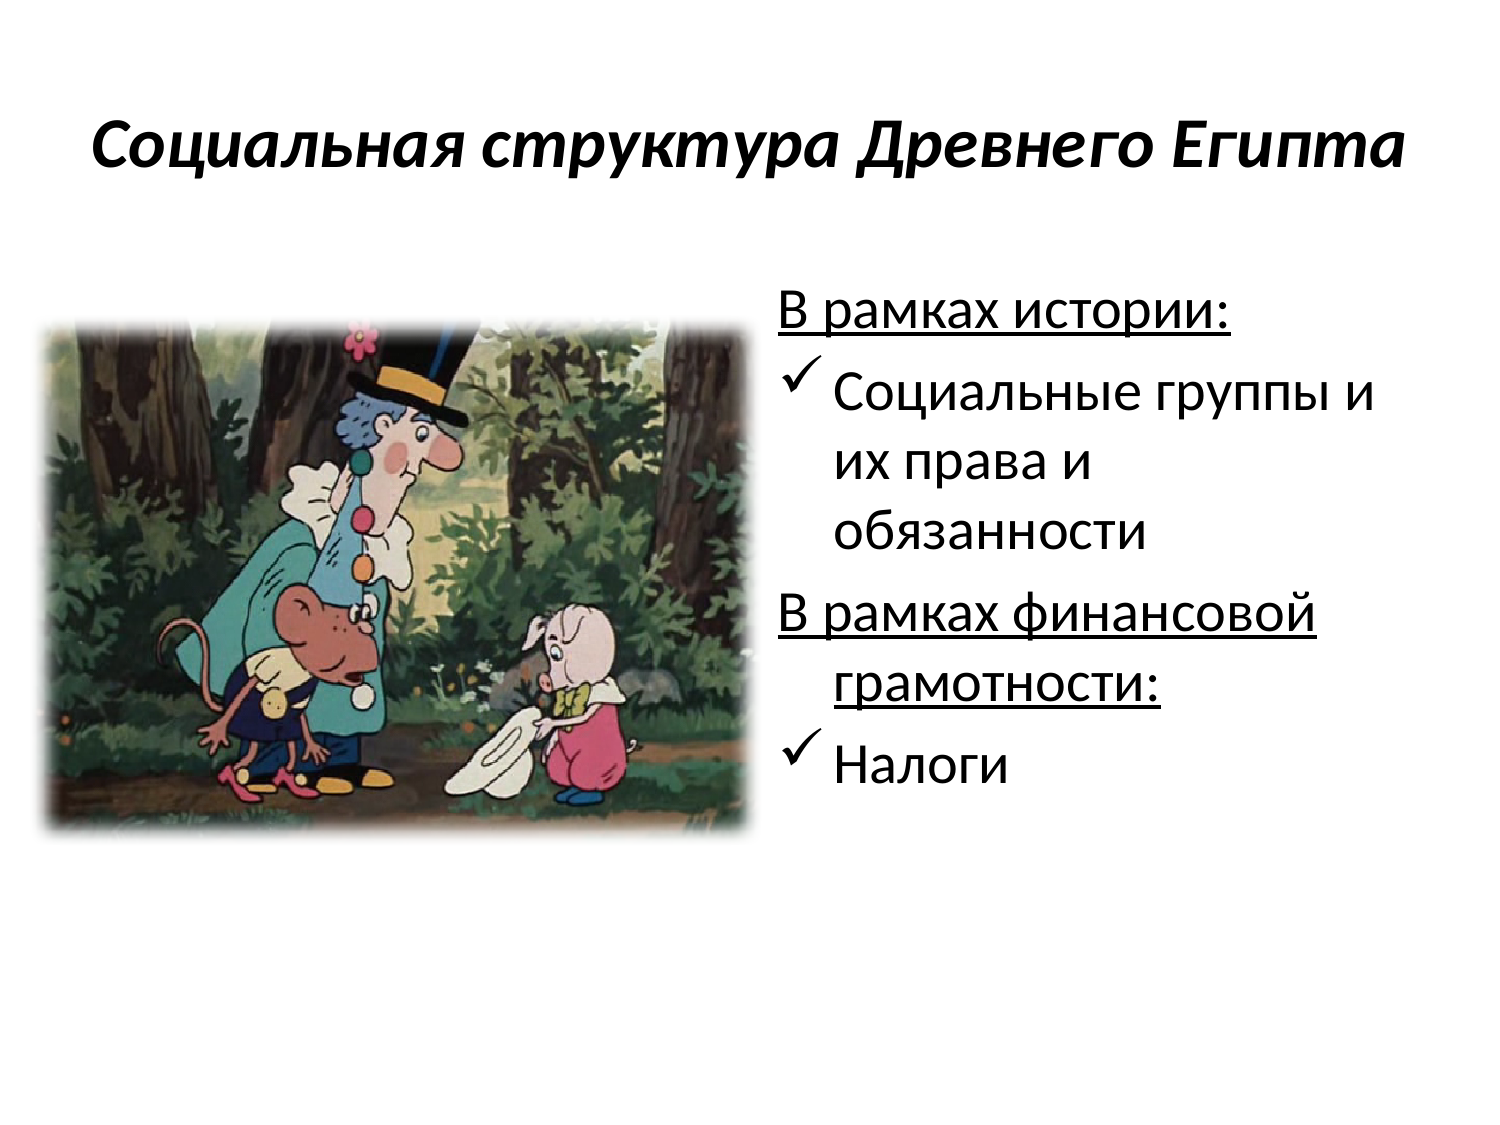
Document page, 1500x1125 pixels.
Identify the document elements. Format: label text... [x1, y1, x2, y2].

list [29, 314, 763, 846]
list В рамках истории: Социальные группы и их права и обязанности В рамках финансовой грамотности: Налоги [762, 262, 1425, 1005]
title Социальная структура Древнего Египта [75, 45, 1425, 233]
